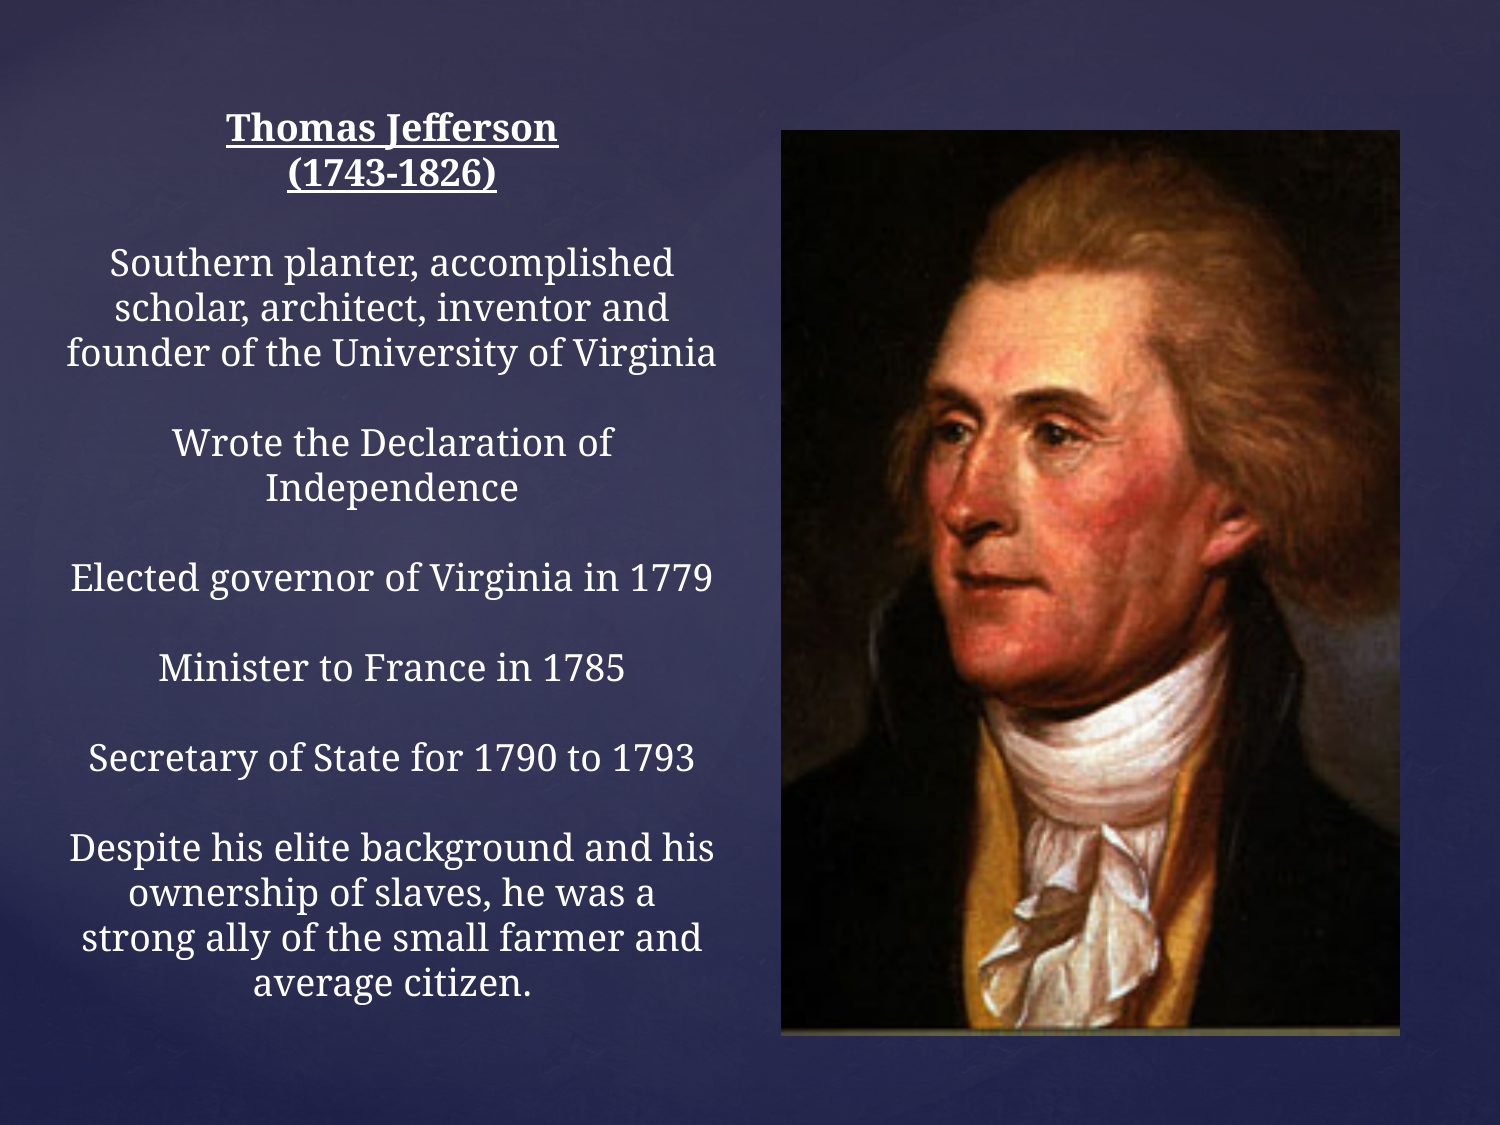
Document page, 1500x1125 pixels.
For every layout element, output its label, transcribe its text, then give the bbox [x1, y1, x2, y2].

text_box Thomas Jefferson (1743-1826) Southern planter, accomplished scholar, architect, inventor and founder of the University of Virginia Wrote the Declaration of Independence Elected governor of Virginia in 1779 Minister to France in 1785 Secretary of State for 1790 to 1793 Despite his elite background and his ownership of slaves, he was a strong ally of the small farmer and average citizen. [51, 96, 734, 1102]
picture [780, 130, 1400, 1037]
